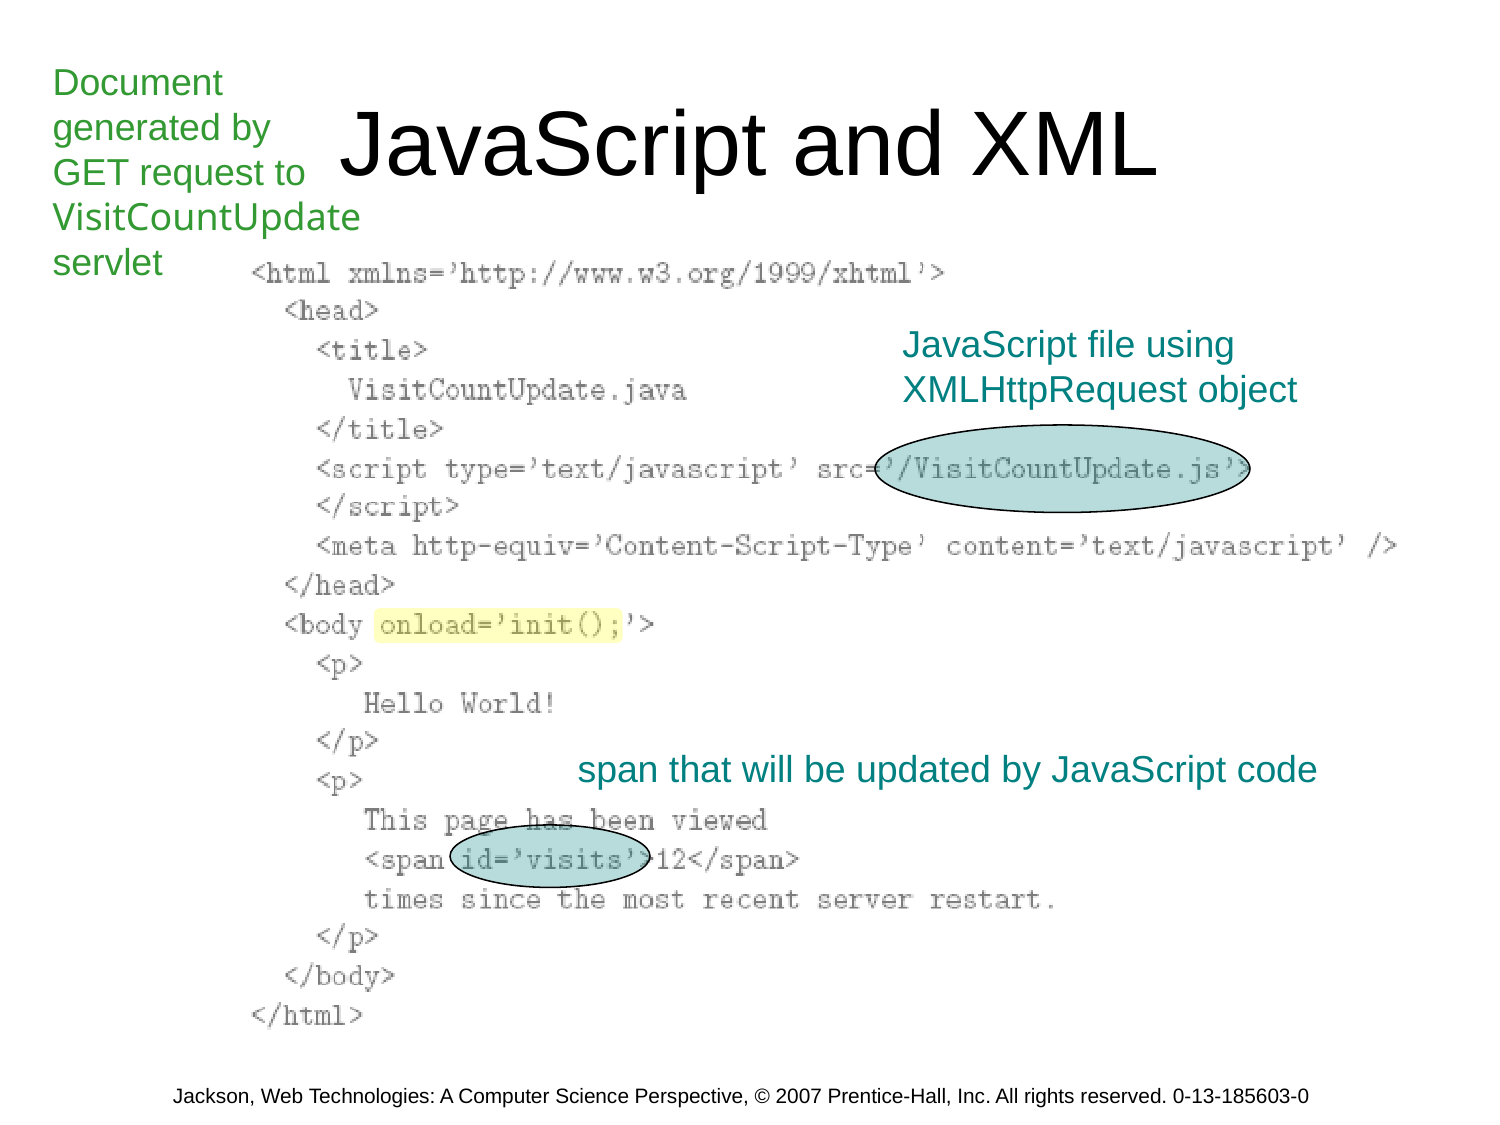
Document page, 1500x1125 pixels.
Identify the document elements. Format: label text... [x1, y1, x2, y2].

picture [237, 249, 1413, 1036]
text_box Document generated by GET request to VisitCountUpdate servlet [37, 49, 431, 291]
footer Jackson, Web Technologies: A Computer Science Perspective, © 2007 Prentice-Hall, Inc. All rights reserved. 0-13-185603-0 [75, 1074, 1413, 1103]
title JavaScript and XML [75, 45, 1425, 233]
